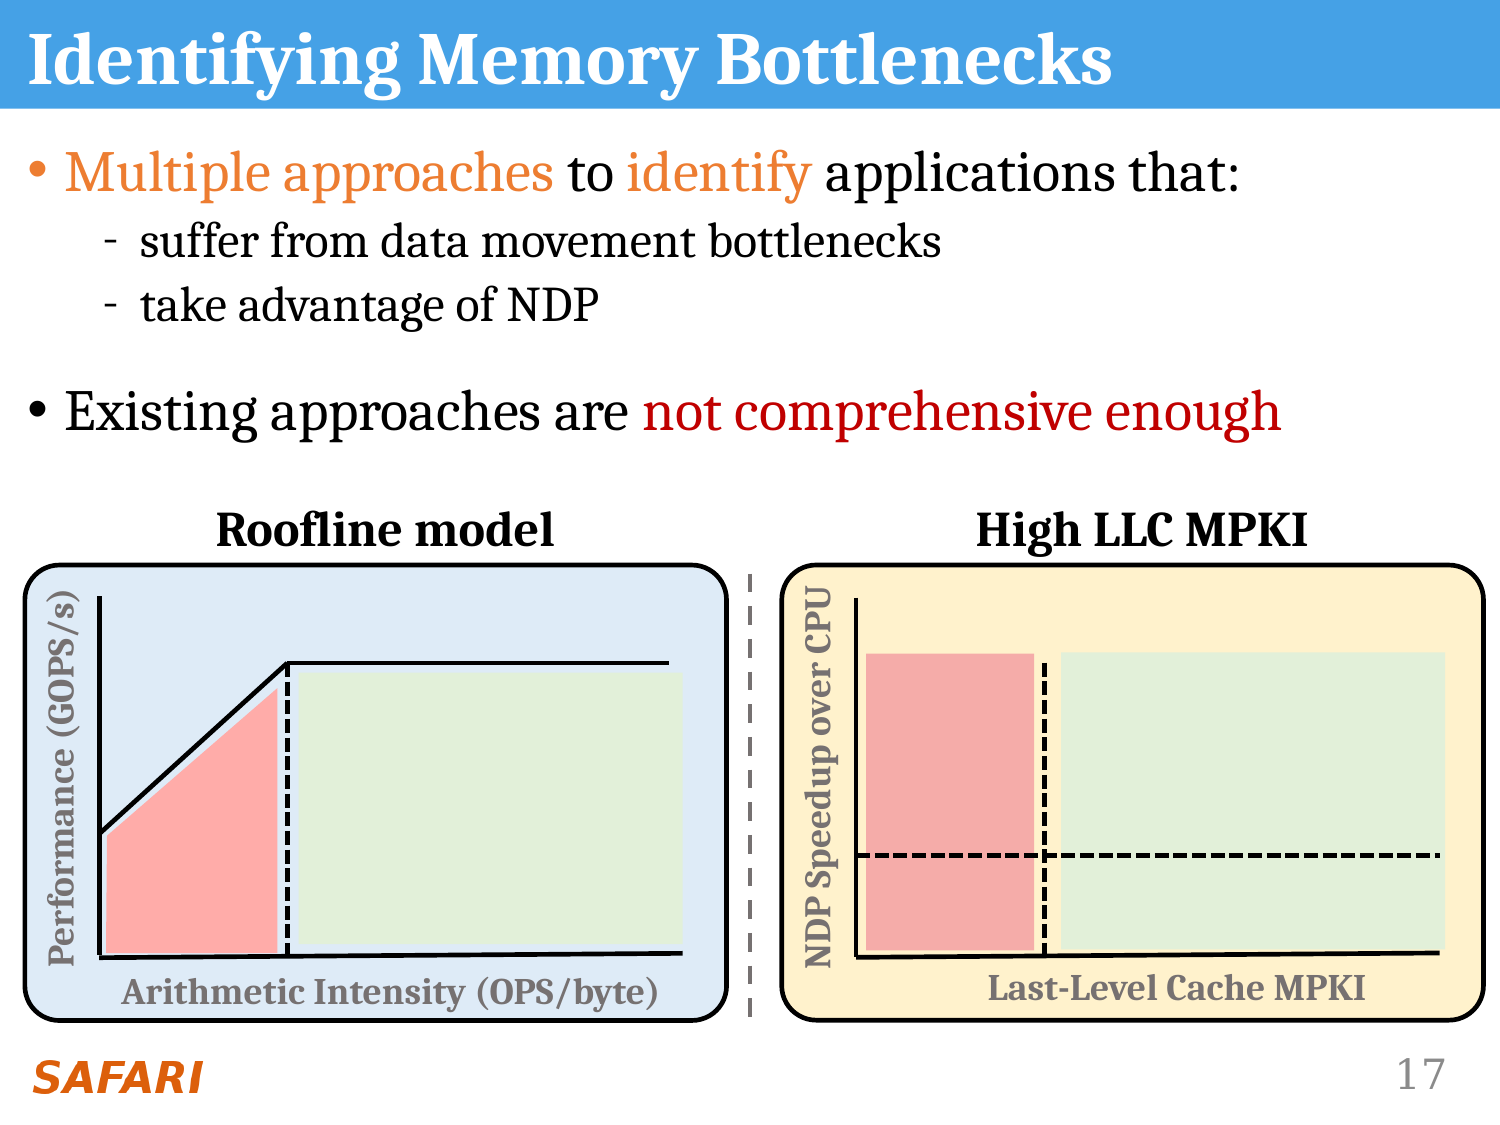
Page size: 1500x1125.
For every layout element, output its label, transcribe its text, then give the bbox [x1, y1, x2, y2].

list Multiple approaches to identify applications that: suffer from data movement bottlenecks take advantage of NDP Existing approaches are not comprehensive enough [12, 133, 1487, 355]
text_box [781, 489, 1484, 1021]
title Identifying Memory Bottlenecks [12, 12, 1487, 133]
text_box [24, 489, 727, 1021]
picture [31, 1051, 209, 1104]
text_box 17 [1299, 1042, 1463, 1103]
